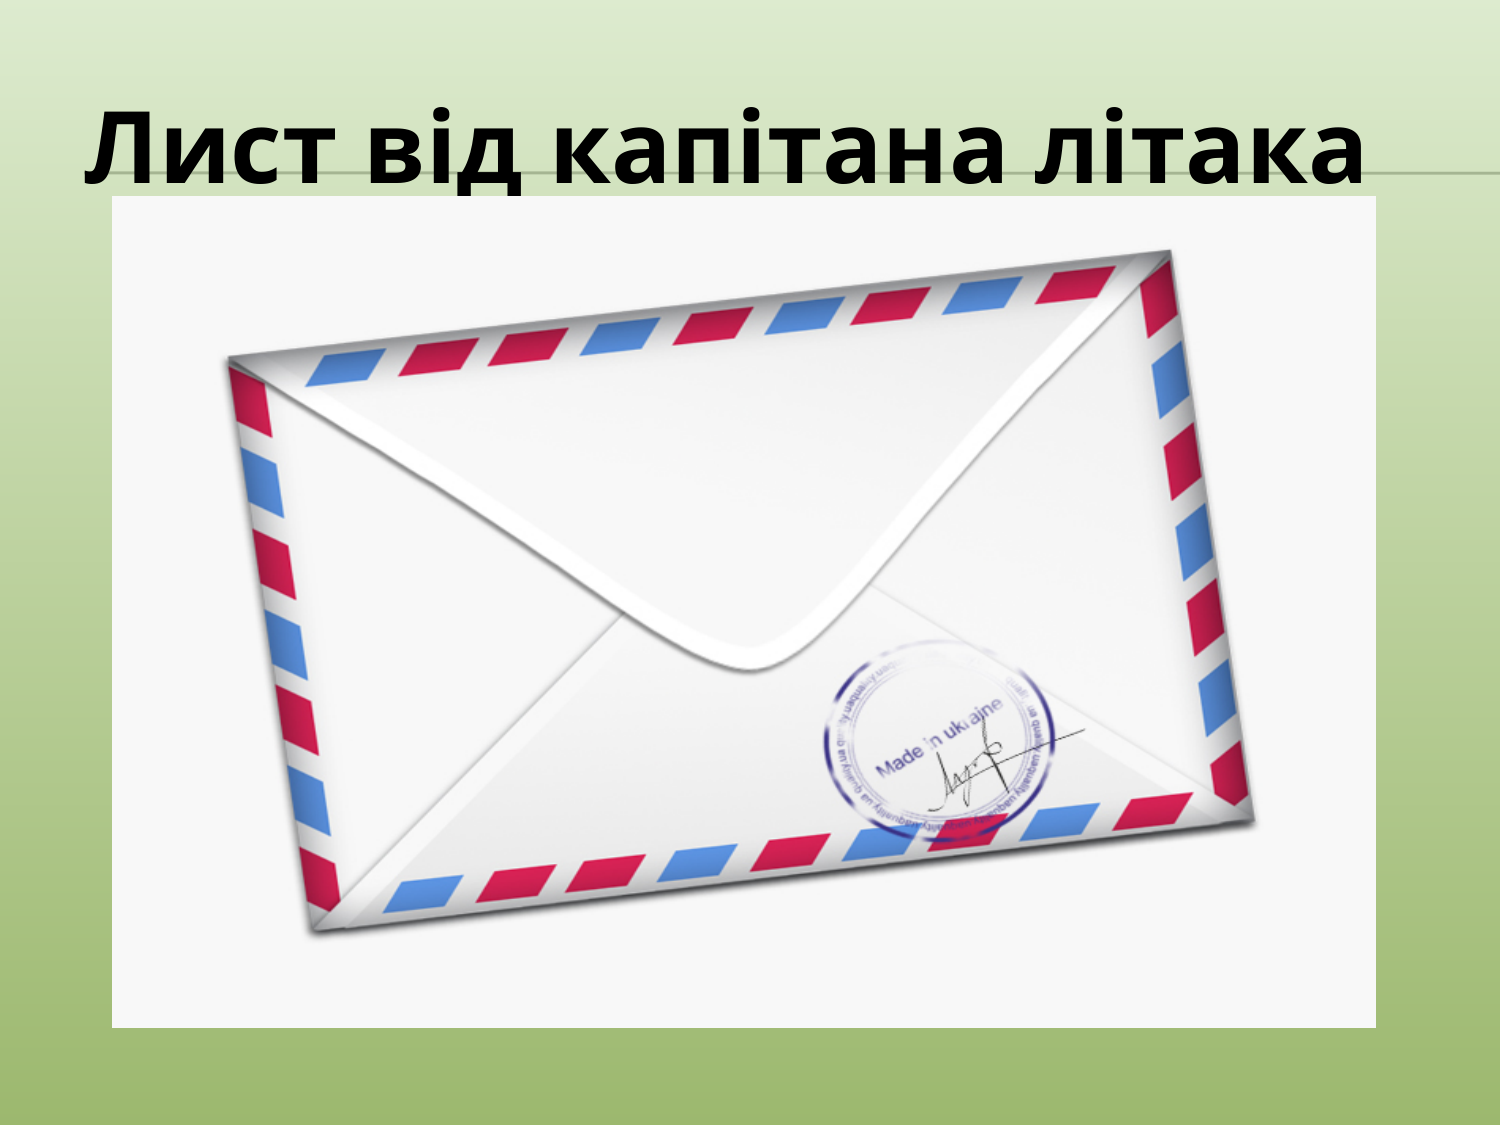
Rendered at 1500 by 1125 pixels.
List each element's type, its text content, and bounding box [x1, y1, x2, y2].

title Лист від капітана літака [50, 75, 1475, 213]
picture [111, 195, 1377, 1028]
